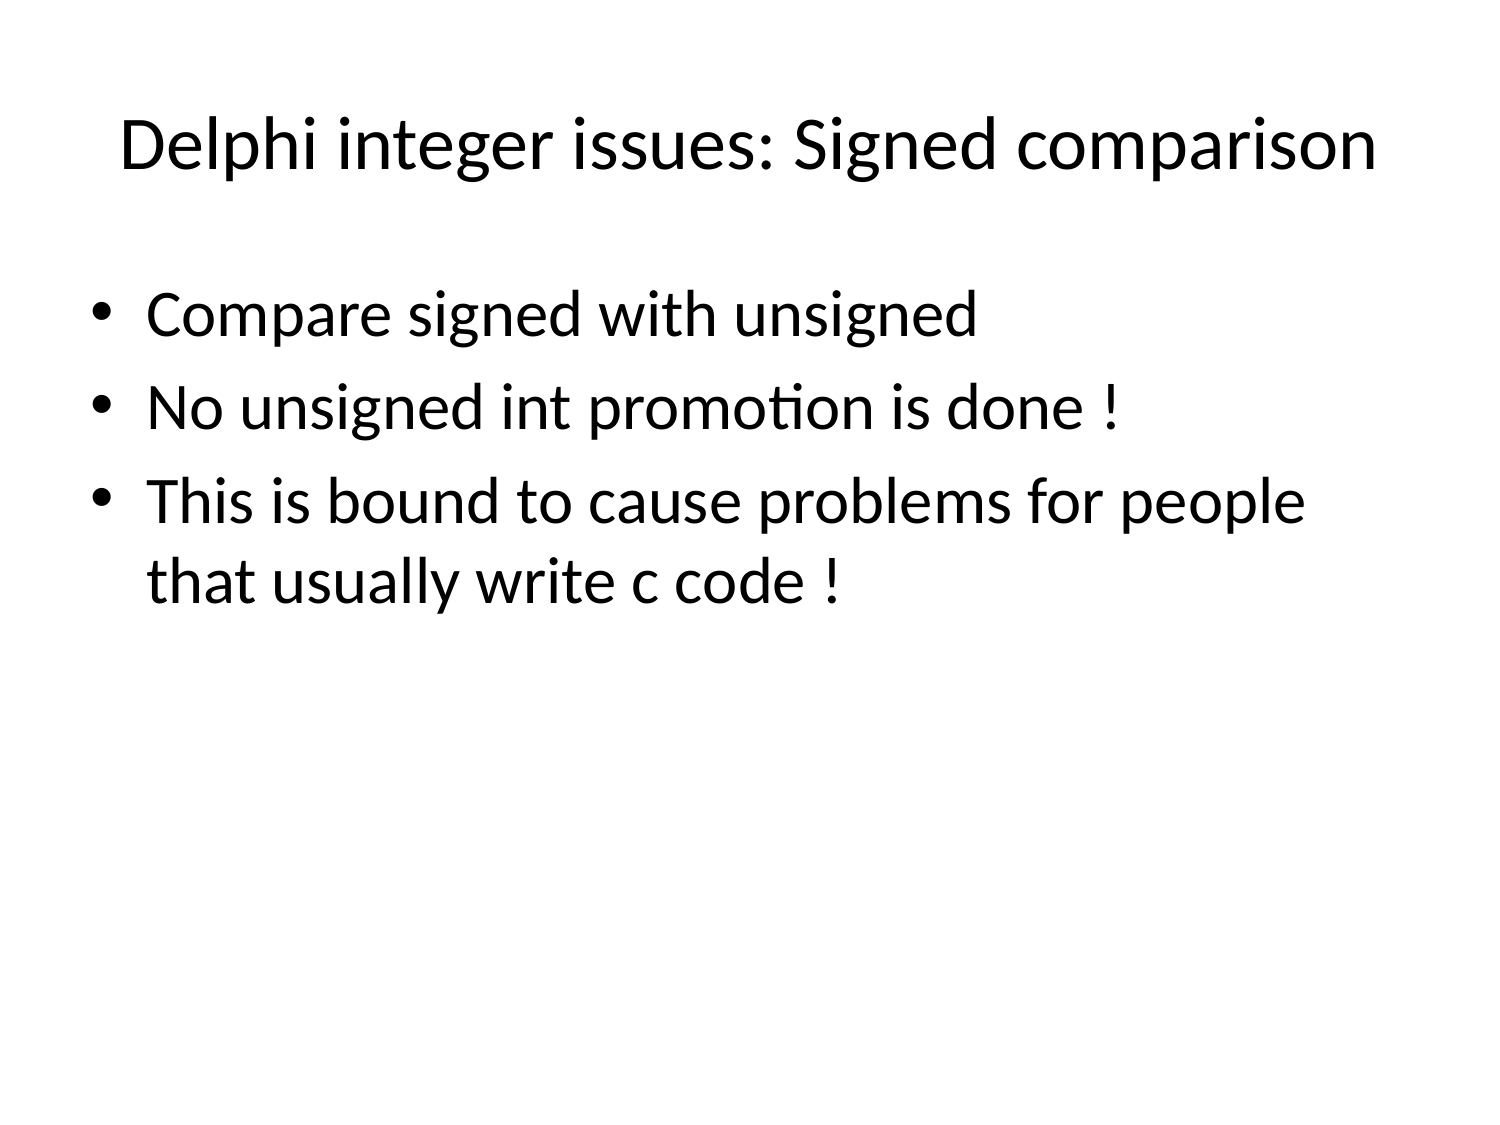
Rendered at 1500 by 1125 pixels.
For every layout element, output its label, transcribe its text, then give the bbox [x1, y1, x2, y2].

title Delphi integer issues: Signed comparison [75, 45, 1425, 233]
list Compare signed with unsigned No unsigned int promotion is done ! This is bound to cause problems for people that usually write c code ! [75, 262, 1425, 1005]
